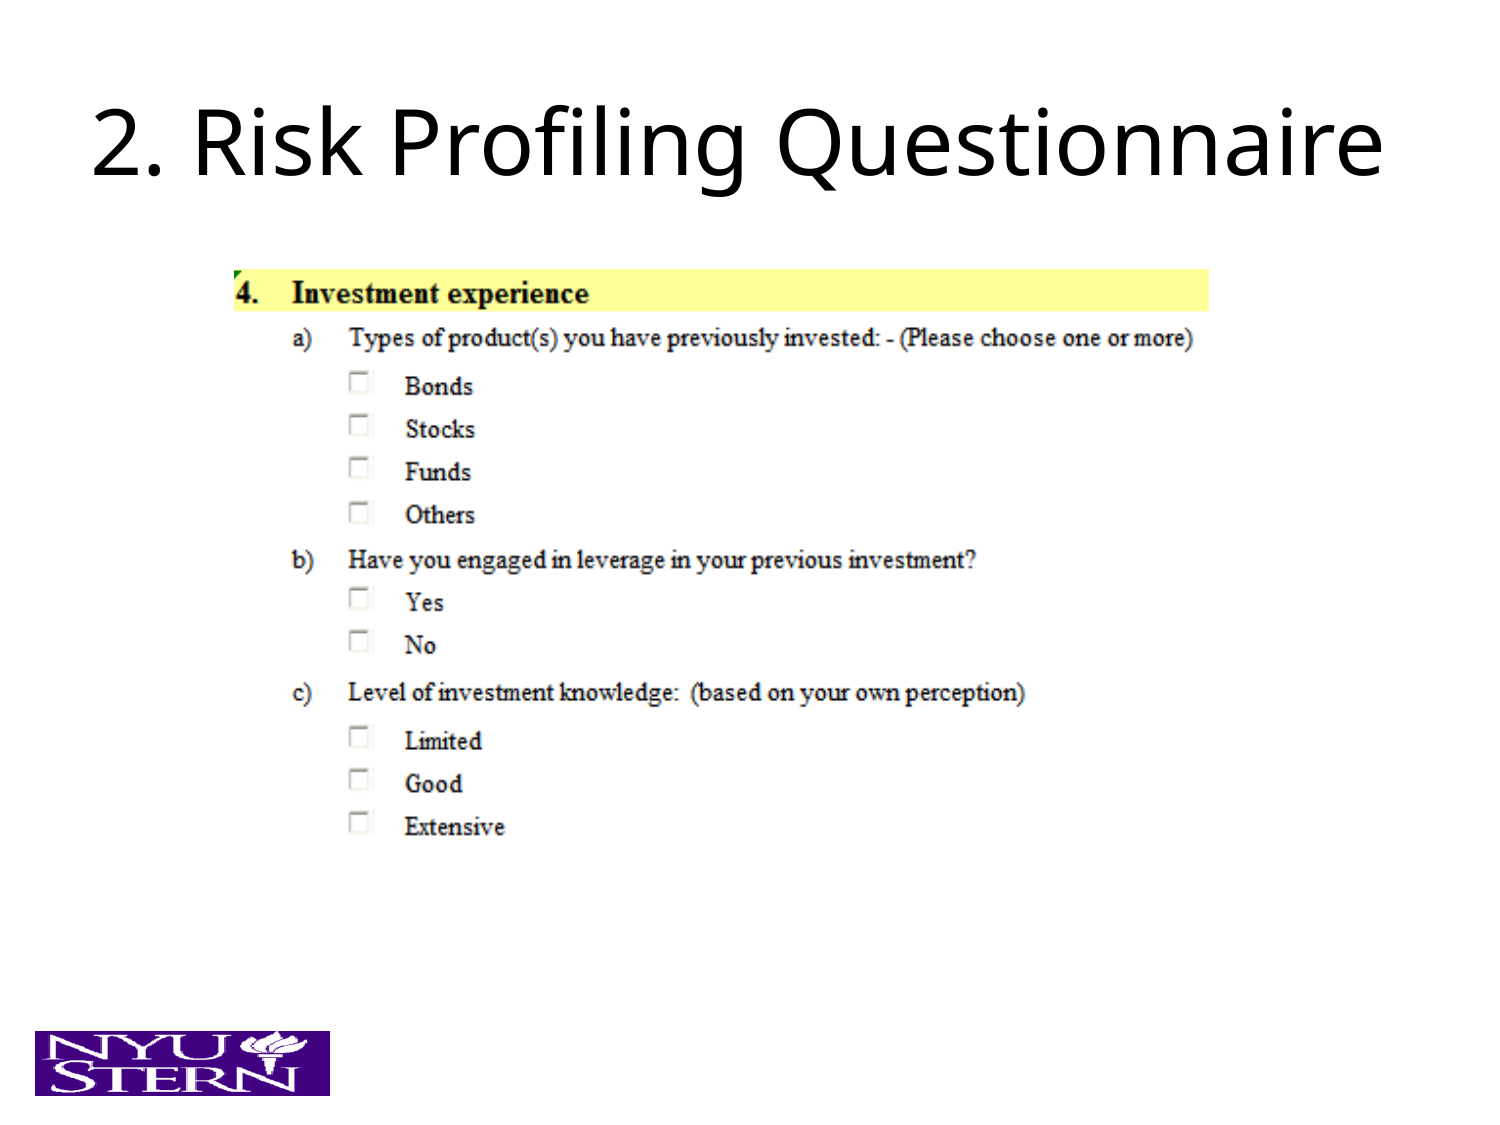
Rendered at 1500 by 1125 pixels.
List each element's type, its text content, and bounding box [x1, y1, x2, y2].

picture [234, 269, 1210, 856]
picture [34, 1030, 330, 1097]
title 2. Risk Profiling Questionnaire [75, 45, 1425, 233]
